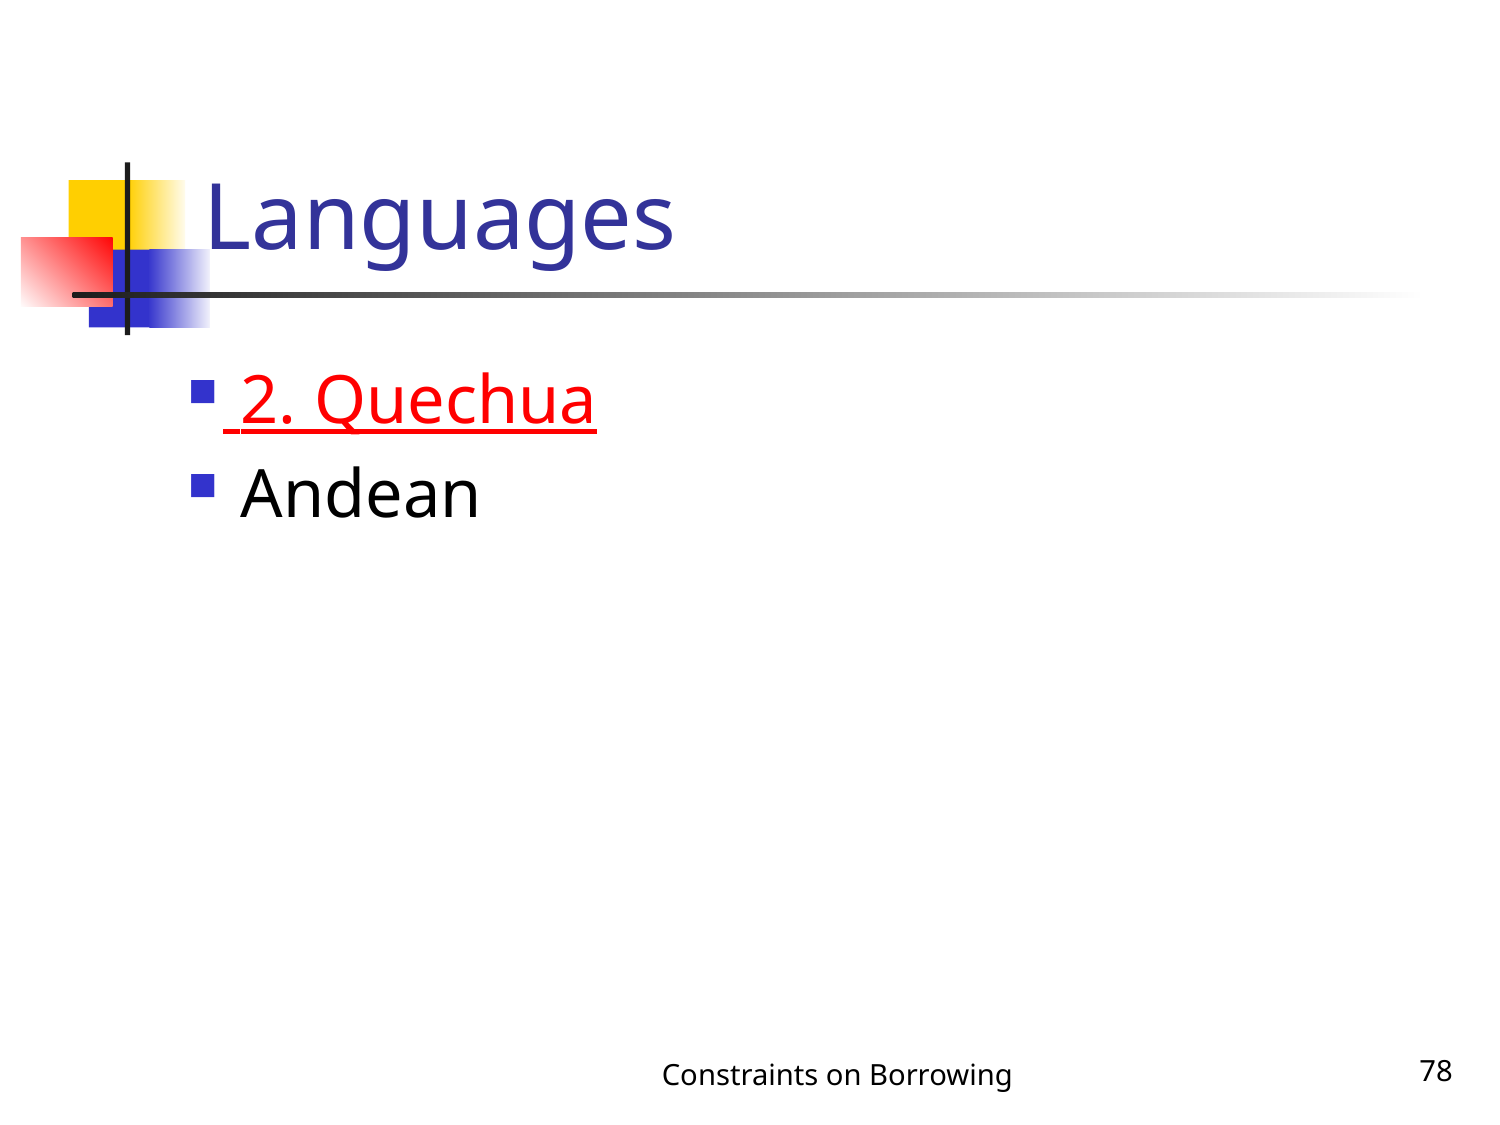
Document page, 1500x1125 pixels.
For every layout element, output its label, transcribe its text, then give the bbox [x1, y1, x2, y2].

text_box 2. Quechua Andean [173, 349, 613, 538]
title Languages [188, 34, 1468, 276]
slide_number 78 [1154, 1023, 1468, 1100]
footer Constraints on Borrowing [599, 1023, 1076, 1100]
